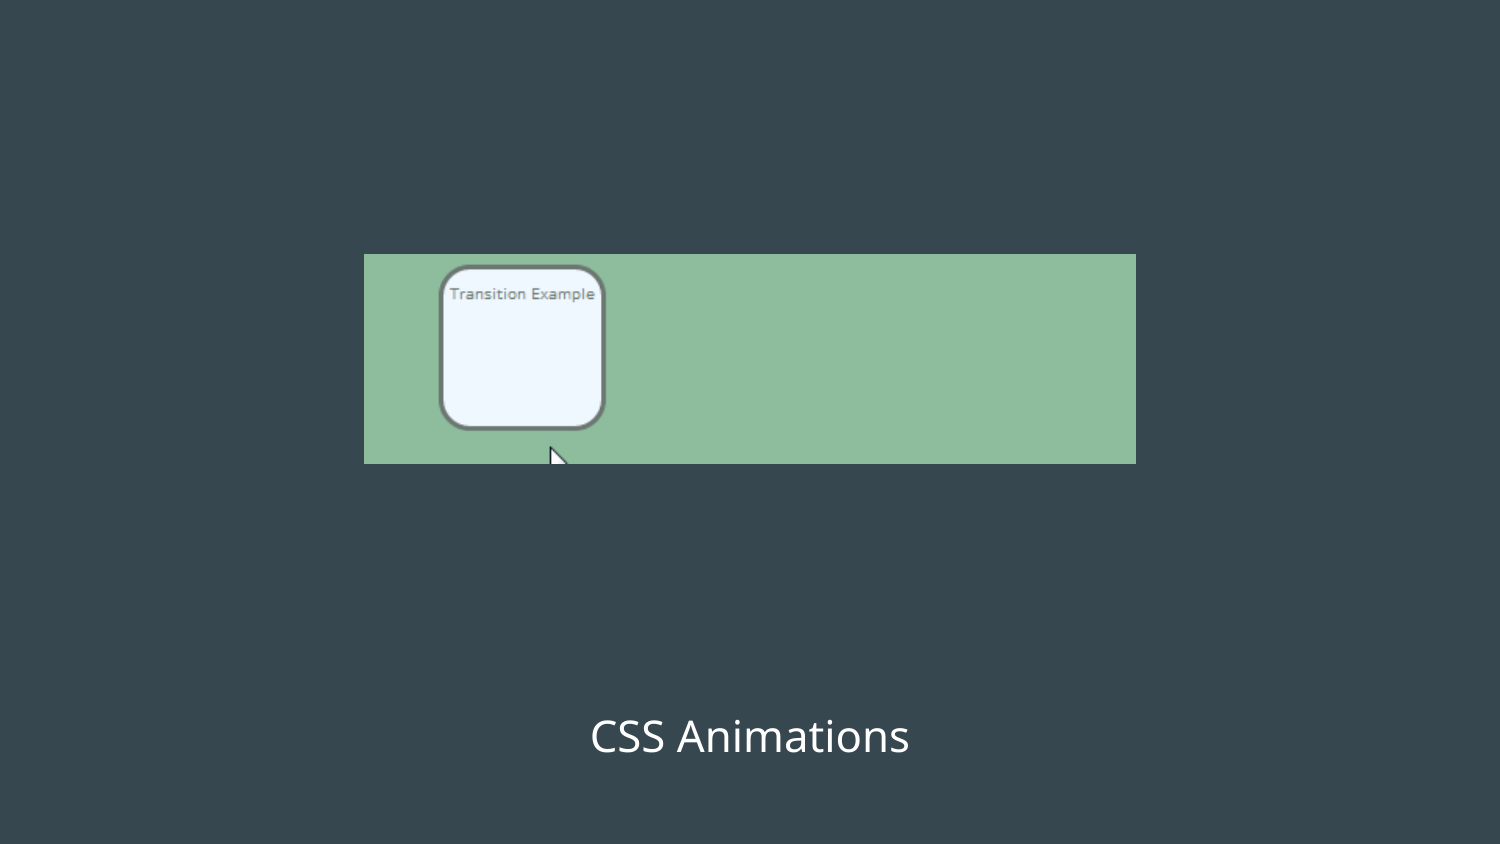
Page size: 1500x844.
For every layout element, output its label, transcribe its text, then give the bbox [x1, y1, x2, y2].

picture [363, 254, 1137, 465]
list CSS Animations [257, 685, 1242, 785]
